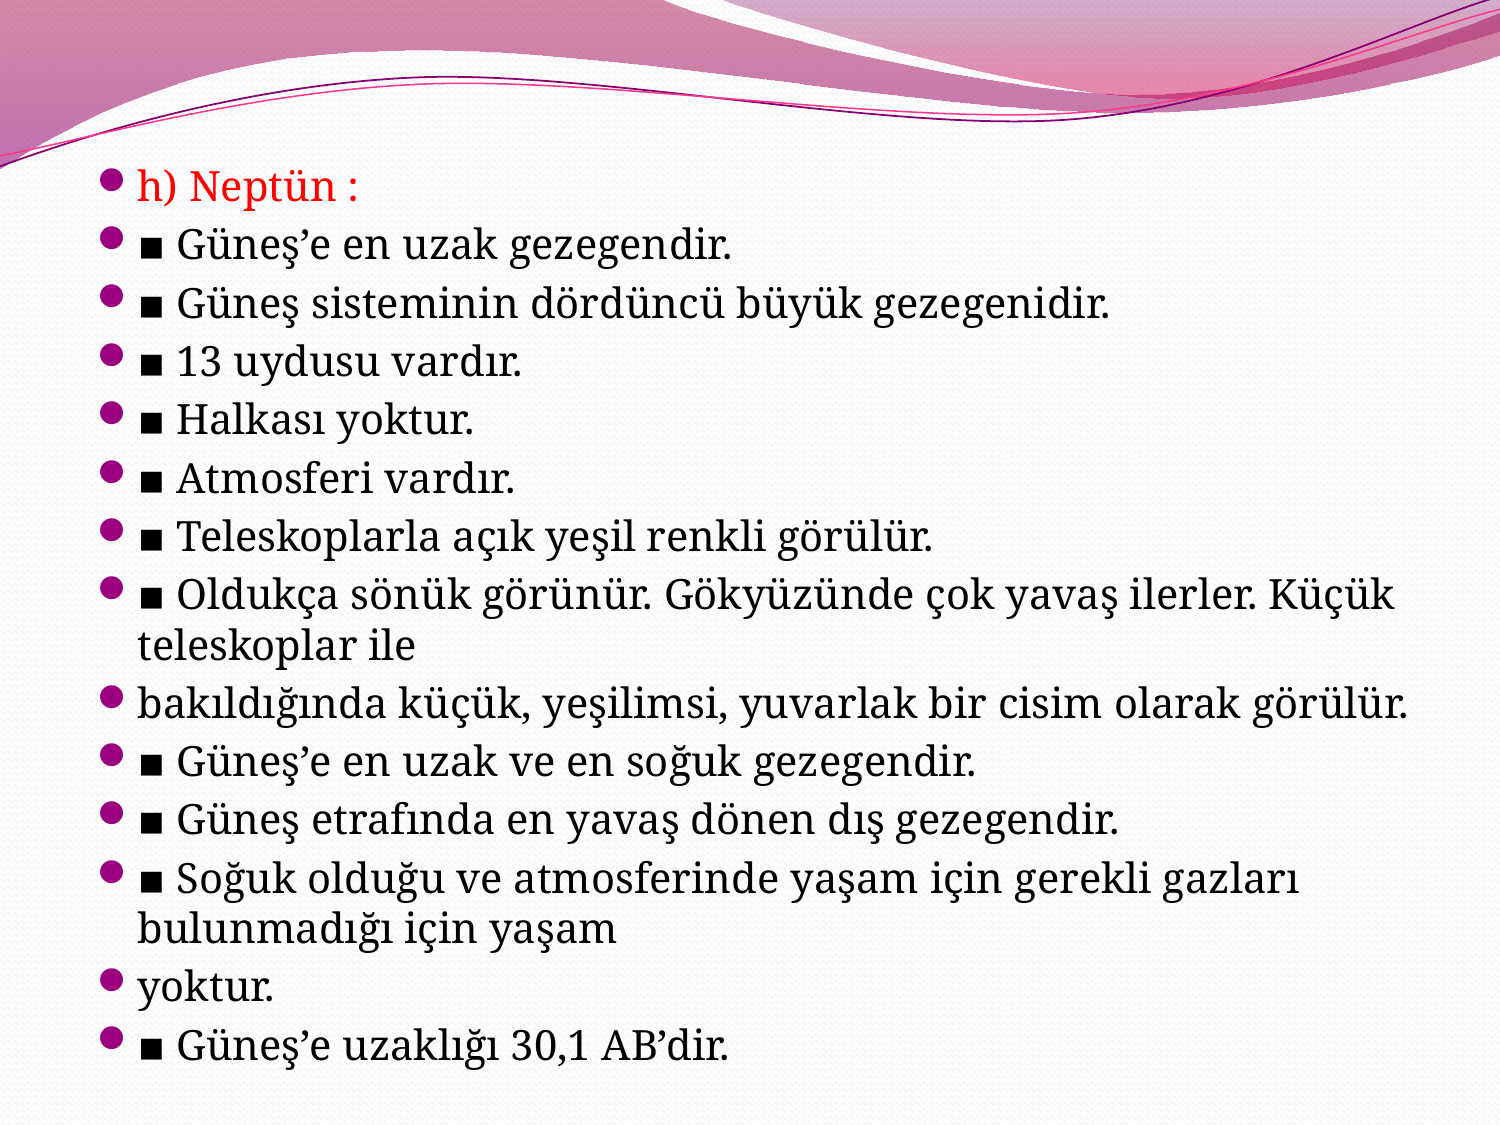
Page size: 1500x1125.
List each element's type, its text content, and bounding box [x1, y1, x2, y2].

list h) Neptün : ▪ Güneş’e en uzak gezegendir. ▪ Güneş sisteminin dördüncü büyük gezegenidir. ▪ 13 uydusu vardır. ▪ Halkası yoktur. ▪ Atmosferi vardır. ▪ Teleskoplarla açık yeşil renkli görülür. ▪ Oldukça sönük görünür. Gökyüzünde çok yavaş ilerler. Küçük teleskoplar ile bakıldığında küçük, yeşilimsi, yuvarlak bir cisim olarak görülür. ▪ Güneş’e en uzak ve en soğuk gezegendir. ▪ Güneş etrafında en yavaş dönen dış gezegendir. ▪ Soğuk olduğu ve atmosferinde yaşam için gerekli gazları bulunmadığı için yaşam yoktur. ▪ Güneş’e uzaklığı 30,1 AB’dir. [82, 152, 1432, 1125]
